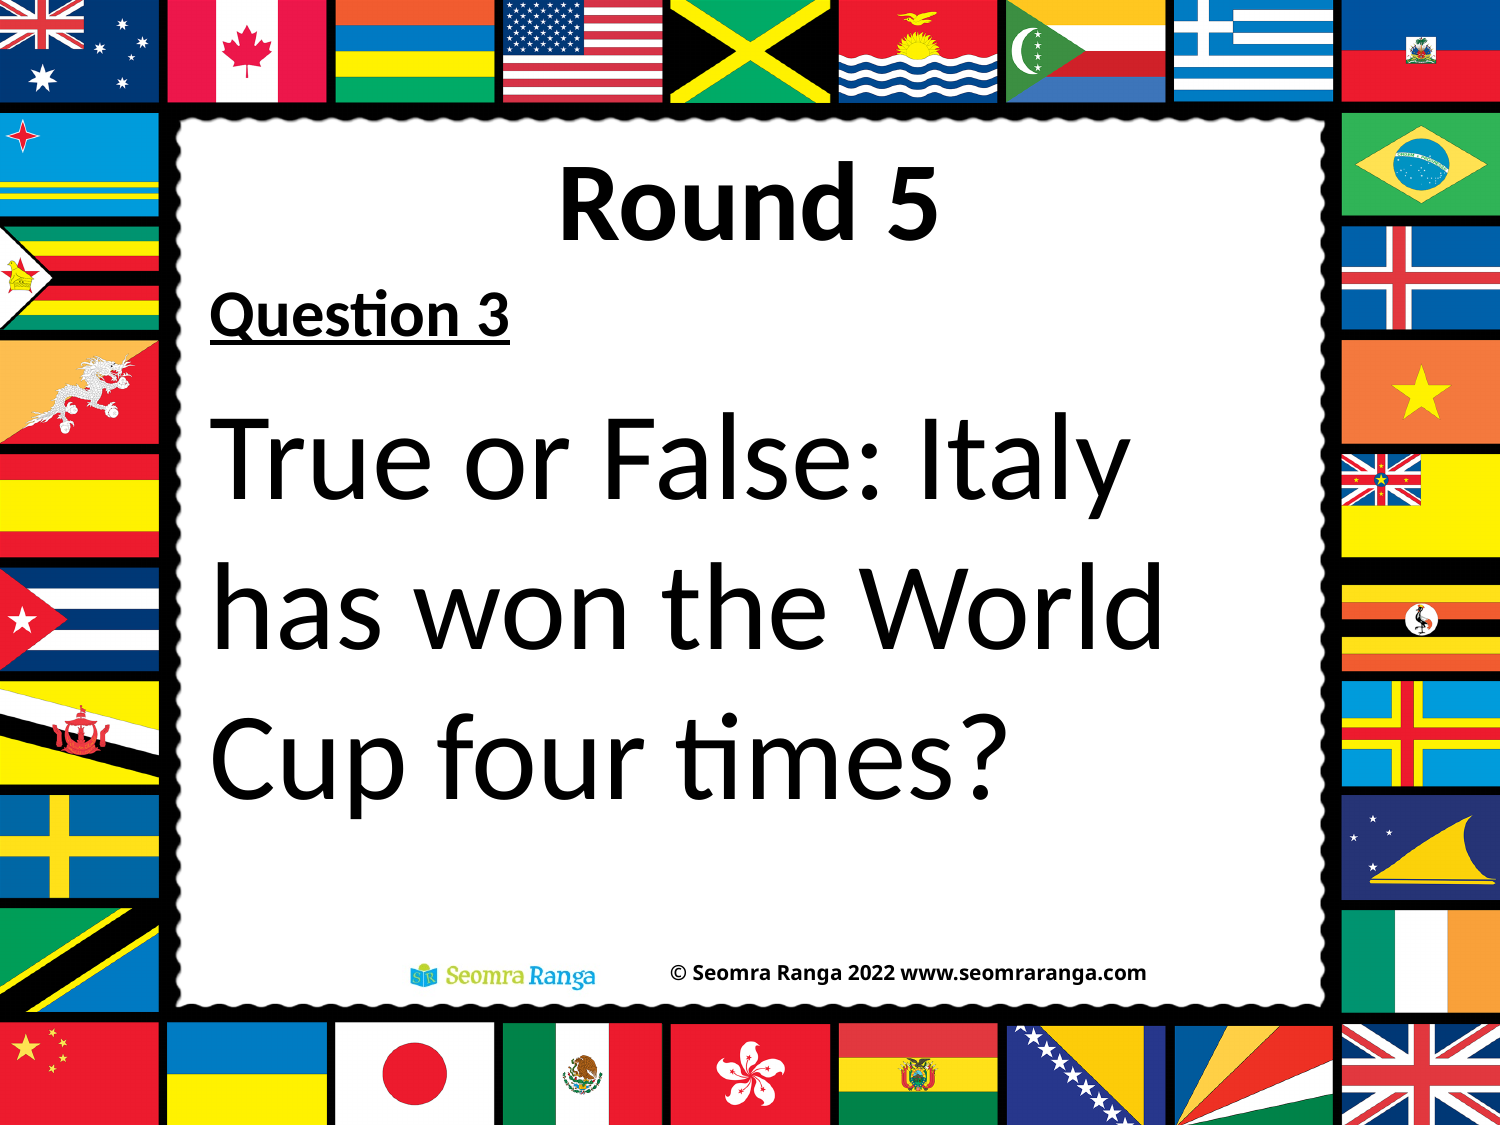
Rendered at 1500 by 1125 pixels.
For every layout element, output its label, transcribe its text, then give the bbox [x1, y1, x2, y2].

text_box © Seomra Ranga 2022 www.seomraranga.com [631, 953, 1187, 993]
picture [10, 122, 36, 150]
list Question 3 True or False: Italy has won the World Cup four times? [194, 261, 1306, 953]
title Round 5 [183, 101, 1317, 290]
picture [0, 0, 1500, 1125]
